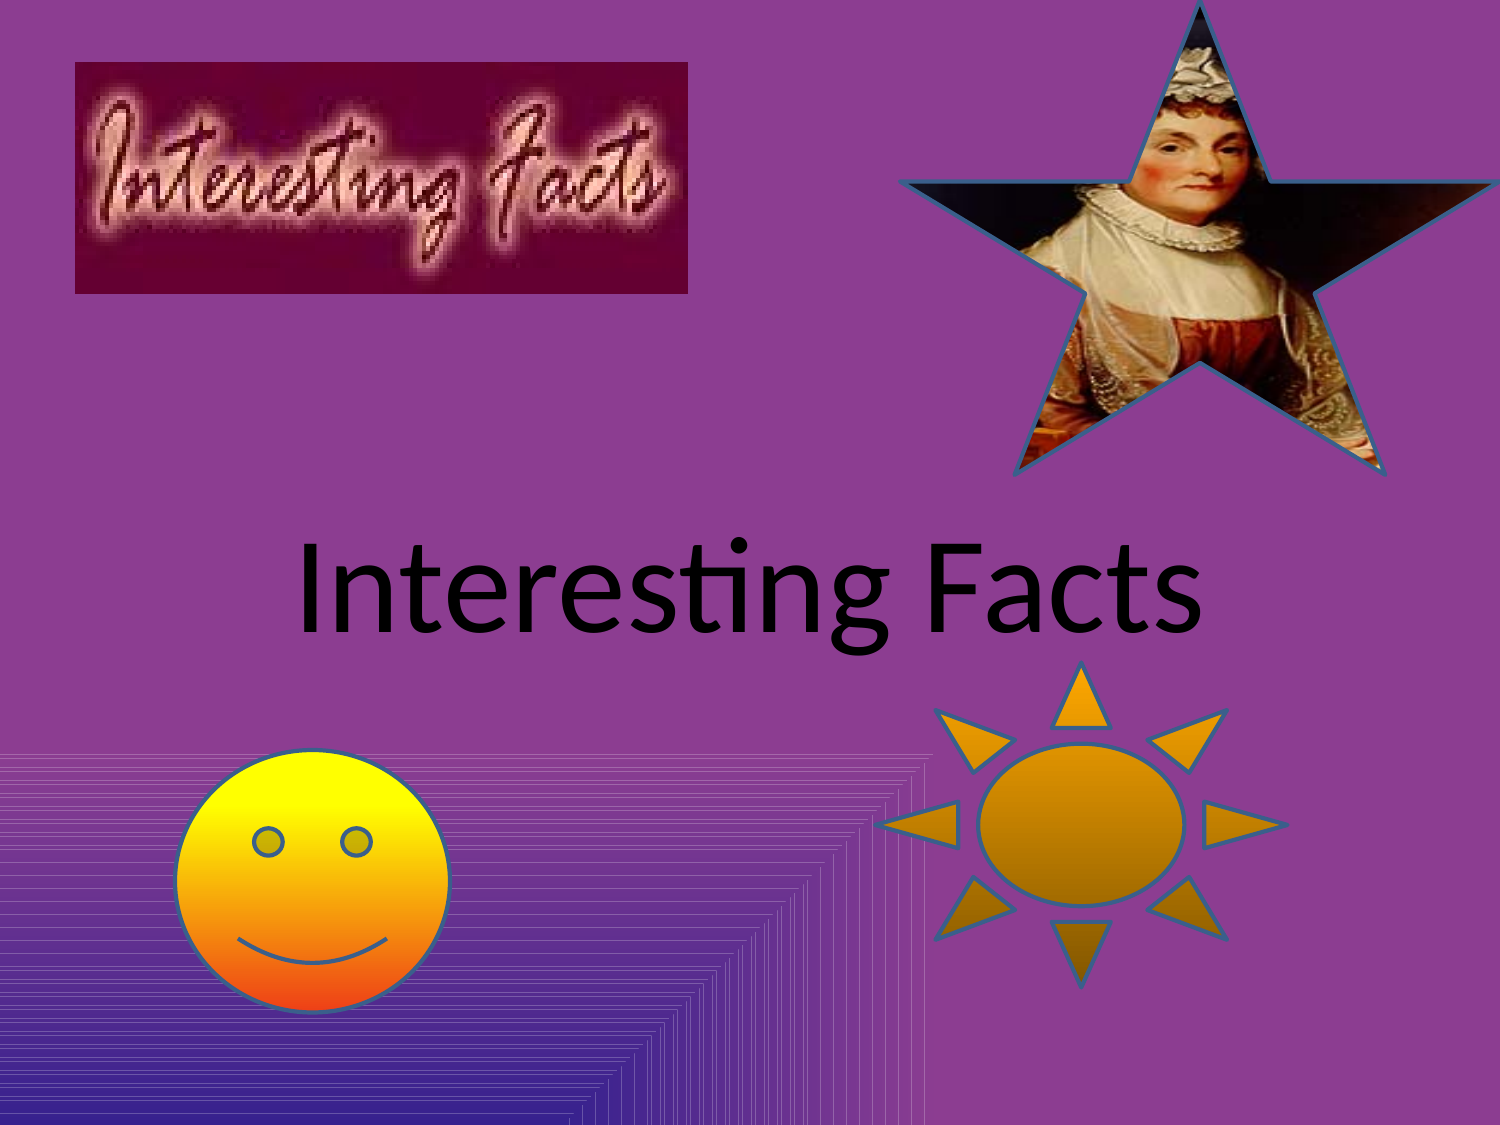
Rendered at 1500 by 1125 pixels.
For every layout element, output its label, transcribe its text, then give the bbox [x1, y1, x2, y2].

text_box [1049, 660, 1113, 731]
picture [74, 62, 688, 295]
text_box [897, 0, 1500, 477]
text_box [976, 741, 1187, 909]
text_box [1049, 919, 1113, 990]
text_box [1202, 799, 1290, 851]
text_box [1145, 708, 1229, 775]
text_box [933, 874, 1018, 942]
text_box [172, 747, 453, 1015]
text_box [933, 708, 1018, 775]
title Interesting Facts [112, 0, 1388, 825]
text_box [1145, 874, 1229, 942]
text_box [872, 799, 961, 851]
